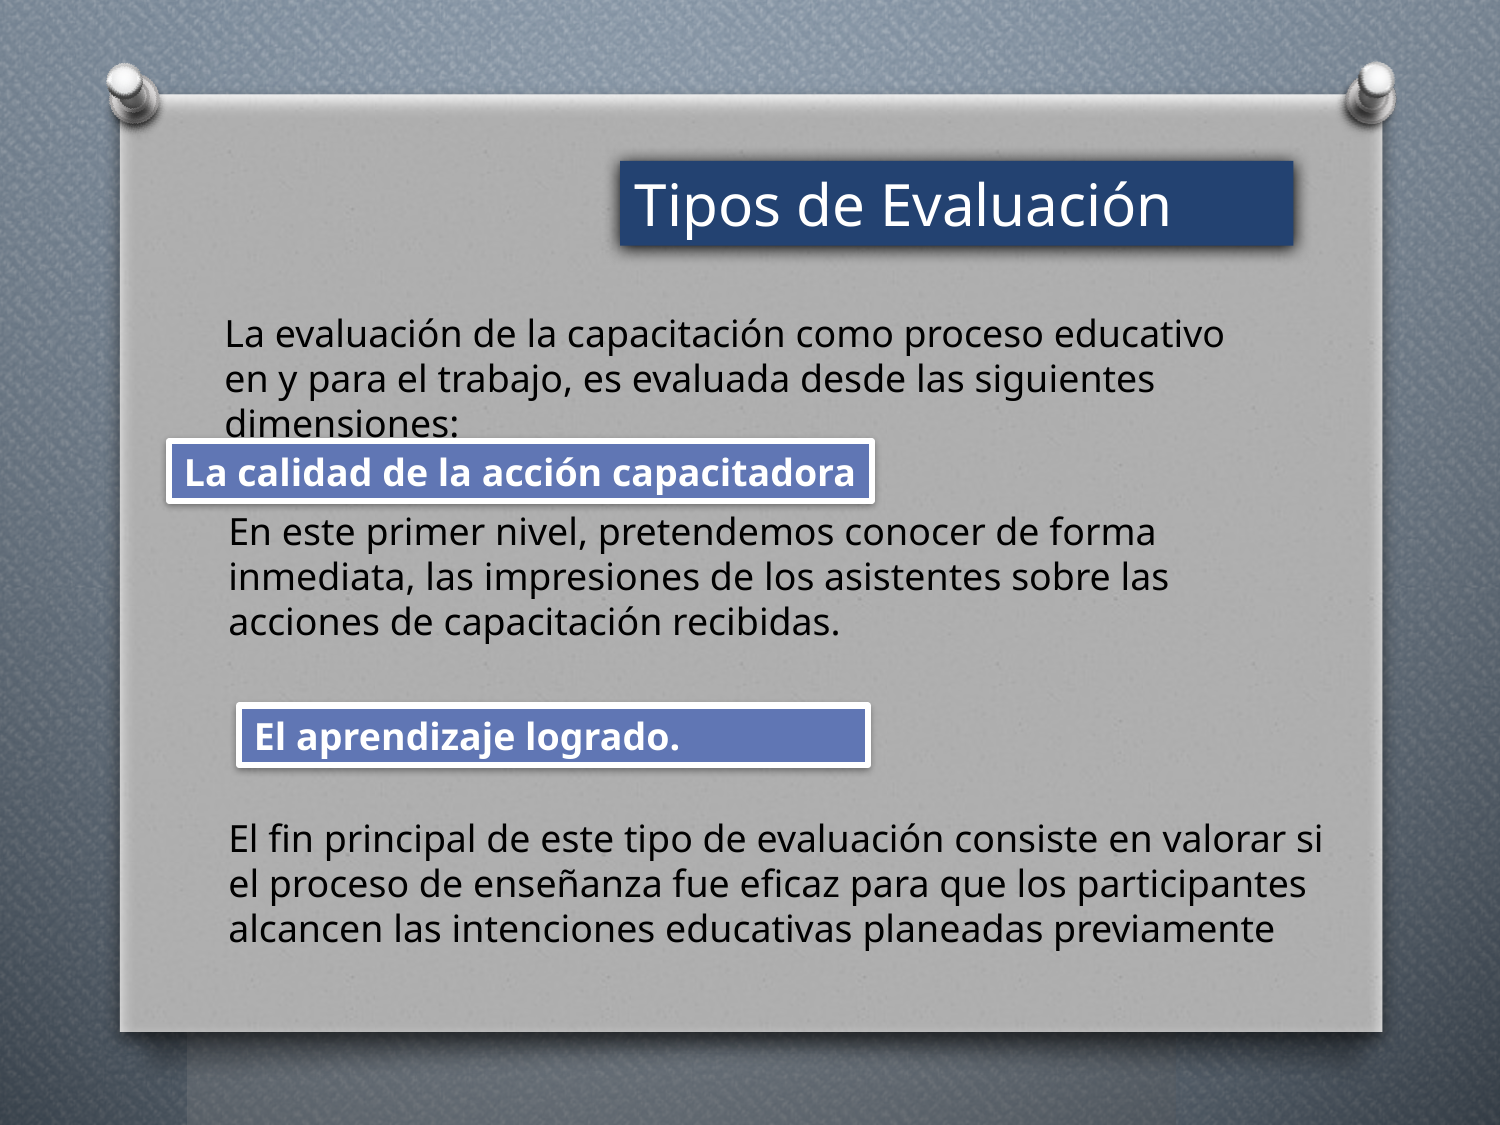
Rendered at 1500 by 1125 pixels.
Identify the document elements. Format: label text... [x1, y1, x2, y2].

text_box La calidad de la acción capacitadora [166, 438, 875, 504]
text_box El fin principal de este tipo de evaluación consiste en valorar si el proceso de enseñanza fue eficaz para que los participantes alcancen las intenciones educativas planeadas previamente [213, 807, 1342, 958]
text_box El aprendizaje logrado. [236, 702, 871, 768]
text_box En este primer nivel, pretendemos conocer de forma inmediata, las impresiones de los asistentes sobre las acciones de capacitación recibidas. [213, 500, 1342, 651]
picture [75, 29, 198, 153]
text_box La evaluación de la capacitación como proceso educativo en y para el trabajo, es evaluada desde las siguientes dimensiones: [209, 302, 1294, 453]
picture [1317, 35, 1439, 156]
text_box Tipos de Evaluación [620, 160, 1294, 246]
